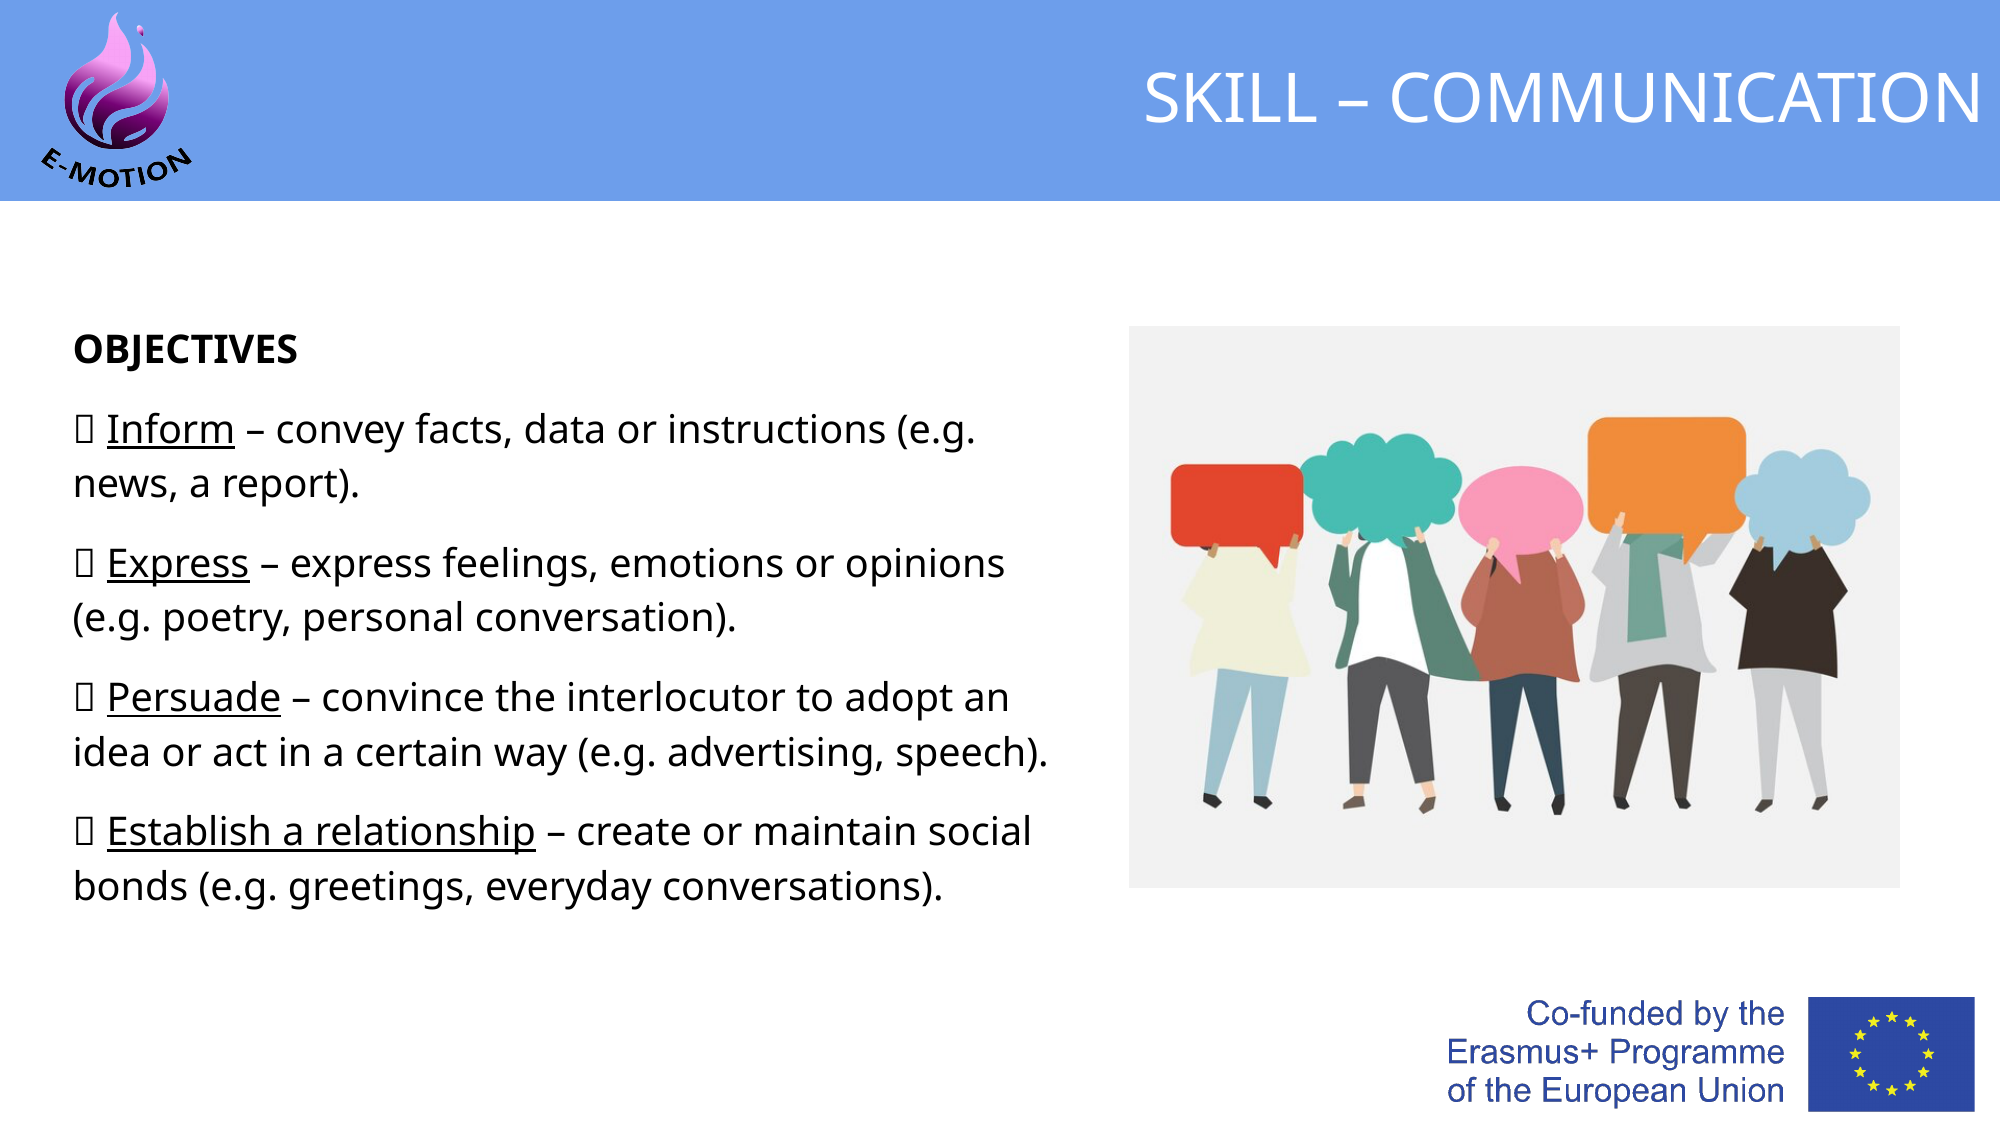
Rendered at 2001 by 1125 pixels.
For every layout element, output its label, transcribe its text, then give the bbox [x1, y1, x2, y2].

picture [1128, 326, 1901, 888]
picture [0, 0, 253, 247]
text_box SKILL – COMMUNICATION [572, 41, 2000, 317]
text_box OBJECTIVES 🧠 Inform – convey facts, data or instructions (e.g. news, a report). 💬 Express – express feelings, emotions or opinions (e.g. poetry, personal conversation). 🎯 Persuade – convince the interlocutor to adopt an idea or act in a certain way (e.g. advertising, speech). 🤝 Establish a relationship – create or maintain social bonds (e.g. greetings, everyday conversations). [57, 316, 1071, 986]
picture [1396, 995, 1975, 1116]
